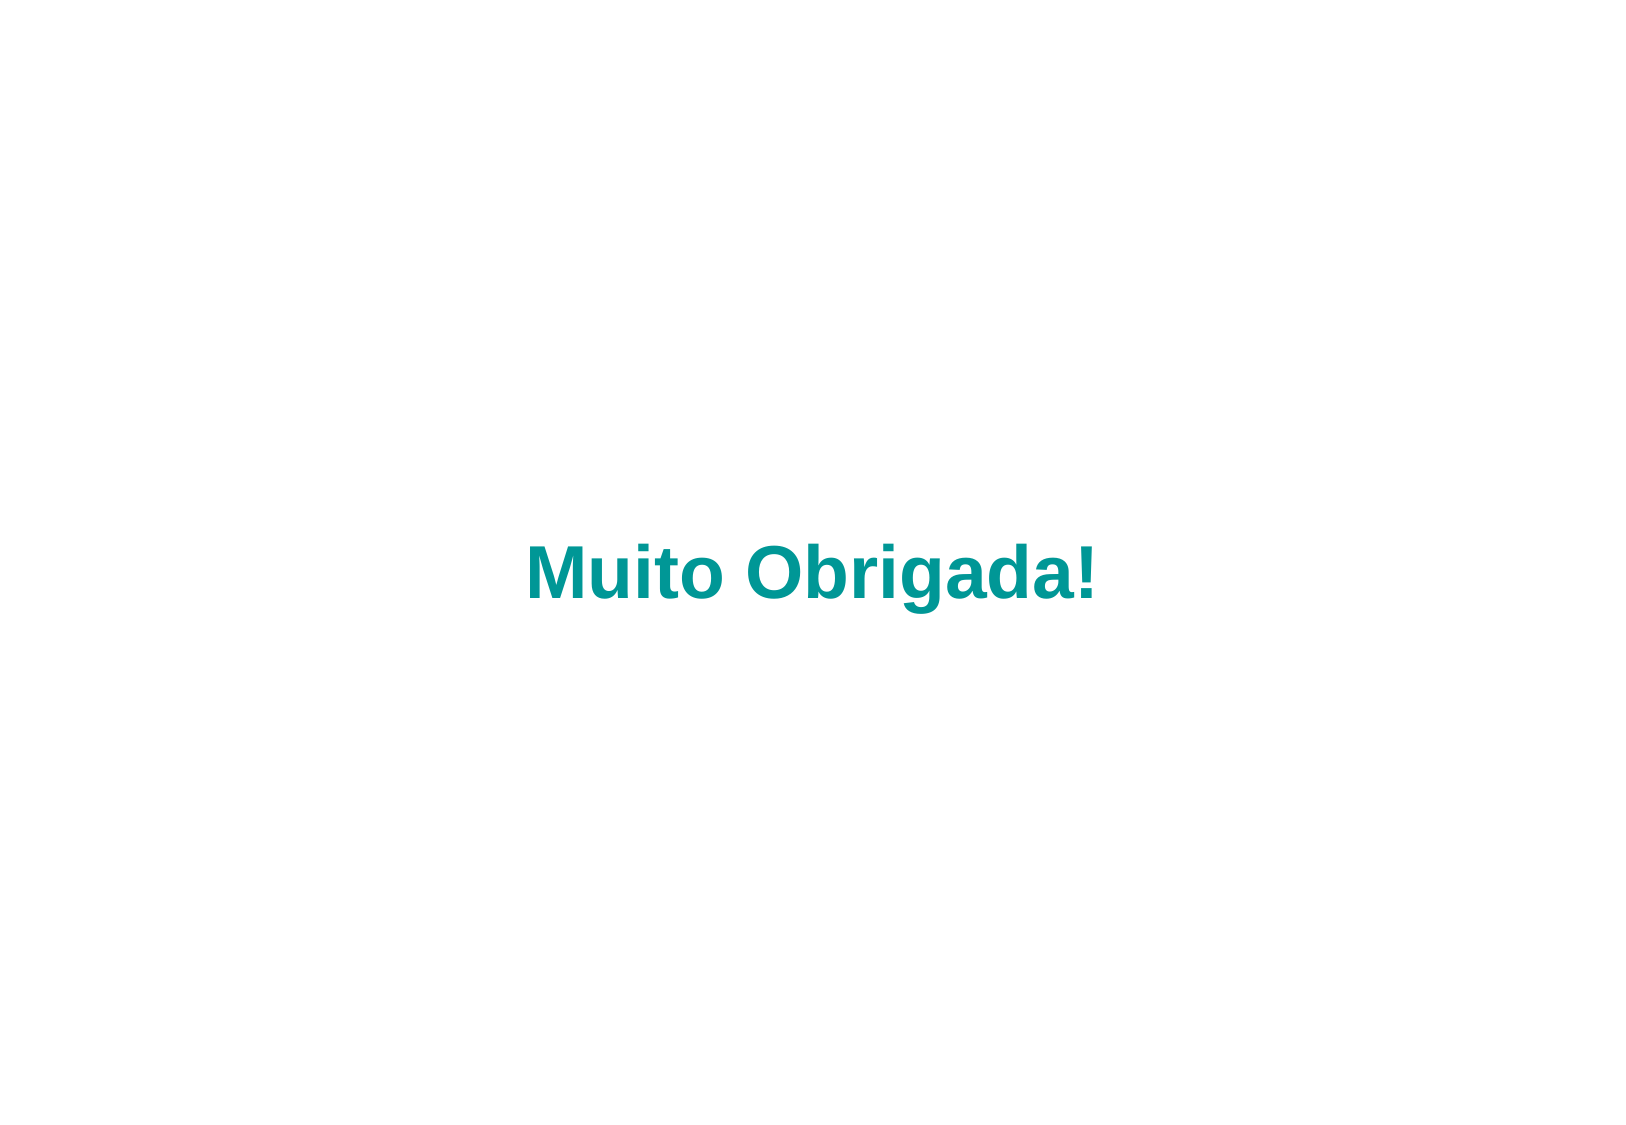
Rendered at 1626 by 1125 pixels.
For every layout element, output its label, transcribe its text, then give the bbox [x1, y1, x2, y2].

text_box Muito Obrigada! [167, 509, 1458, 621]
